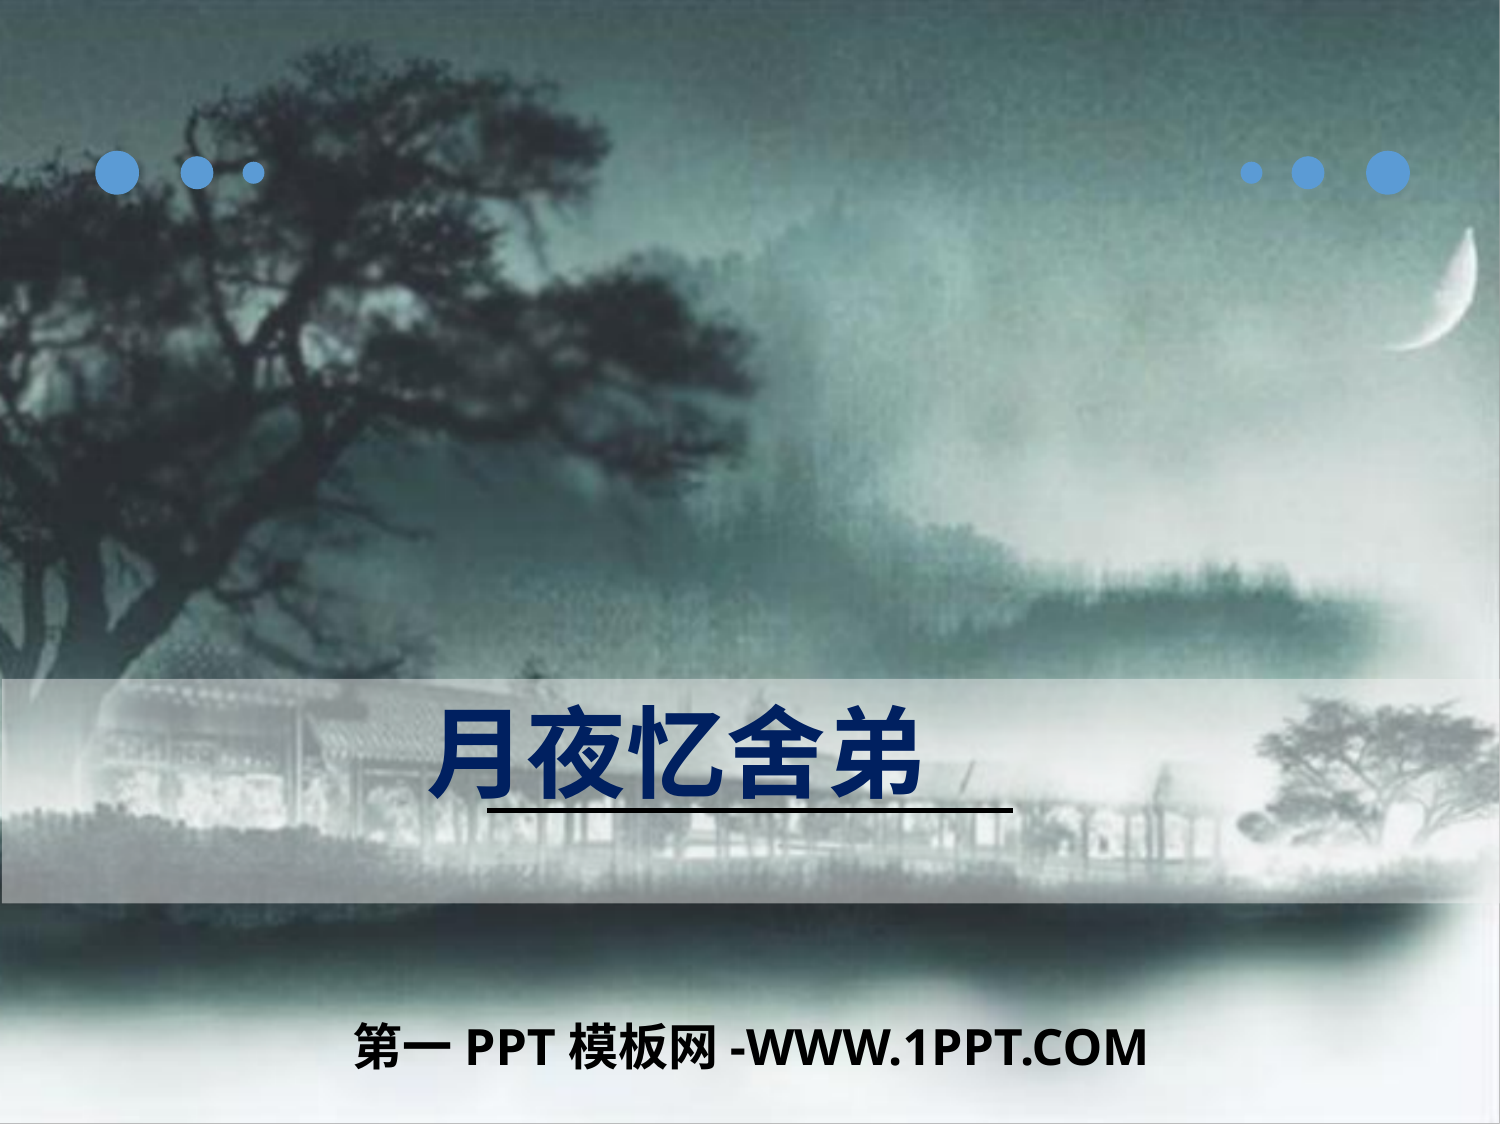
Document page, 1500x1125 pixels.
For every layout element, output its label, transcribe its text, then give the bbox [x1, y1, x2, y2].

picture [0, 0, 1500, 1125]
title 月夜忆舍弟 [411, 691, 1091, 810]
text_box [1, 678, 1500, 904]
text_box 第一PPT模板网-WWW.1PPT.COM [281, 1001, 1221, 1083]
